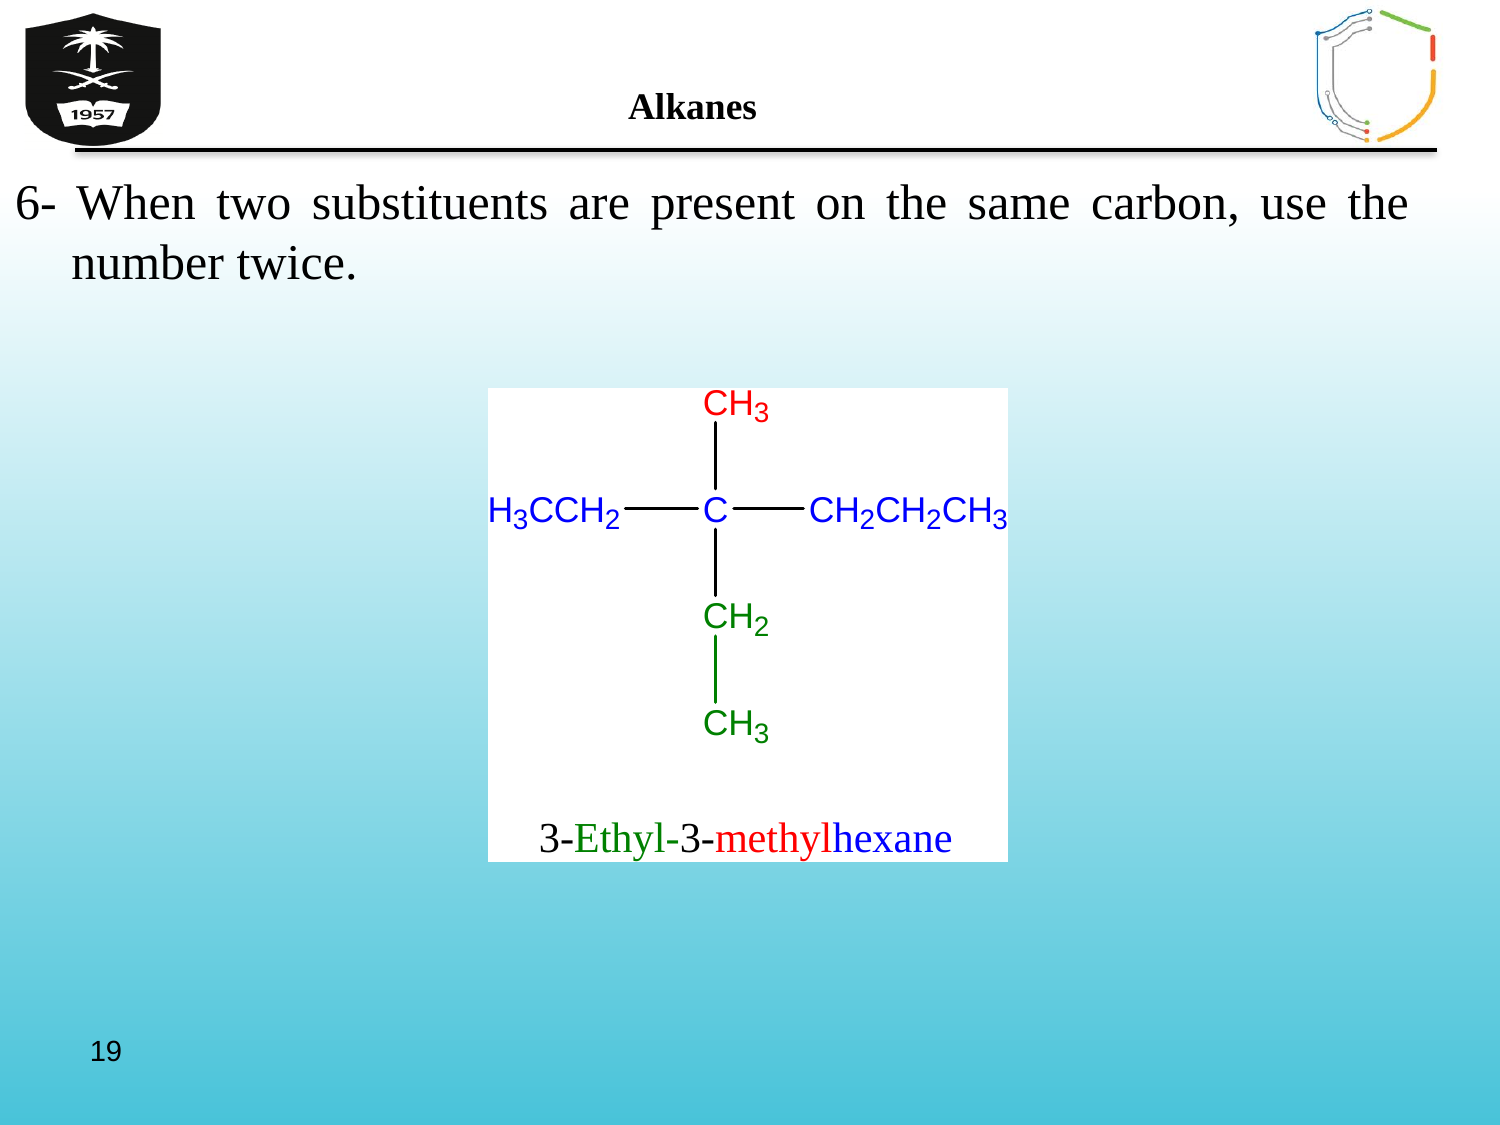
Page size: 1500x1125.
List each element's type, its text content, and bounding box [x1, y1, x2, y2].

picture [1287, 0, 1463, 165]
text_box Alkanes [613, 74, 773, 135]
text_box 19 [75, 1024, 425, 1103]
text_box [487, 387, 1009, 863]
list 6- When two substituents are present on the same carbon, use the number twice. [0, 162, 1425, 363]
picture [24, 12, 163, 151]
